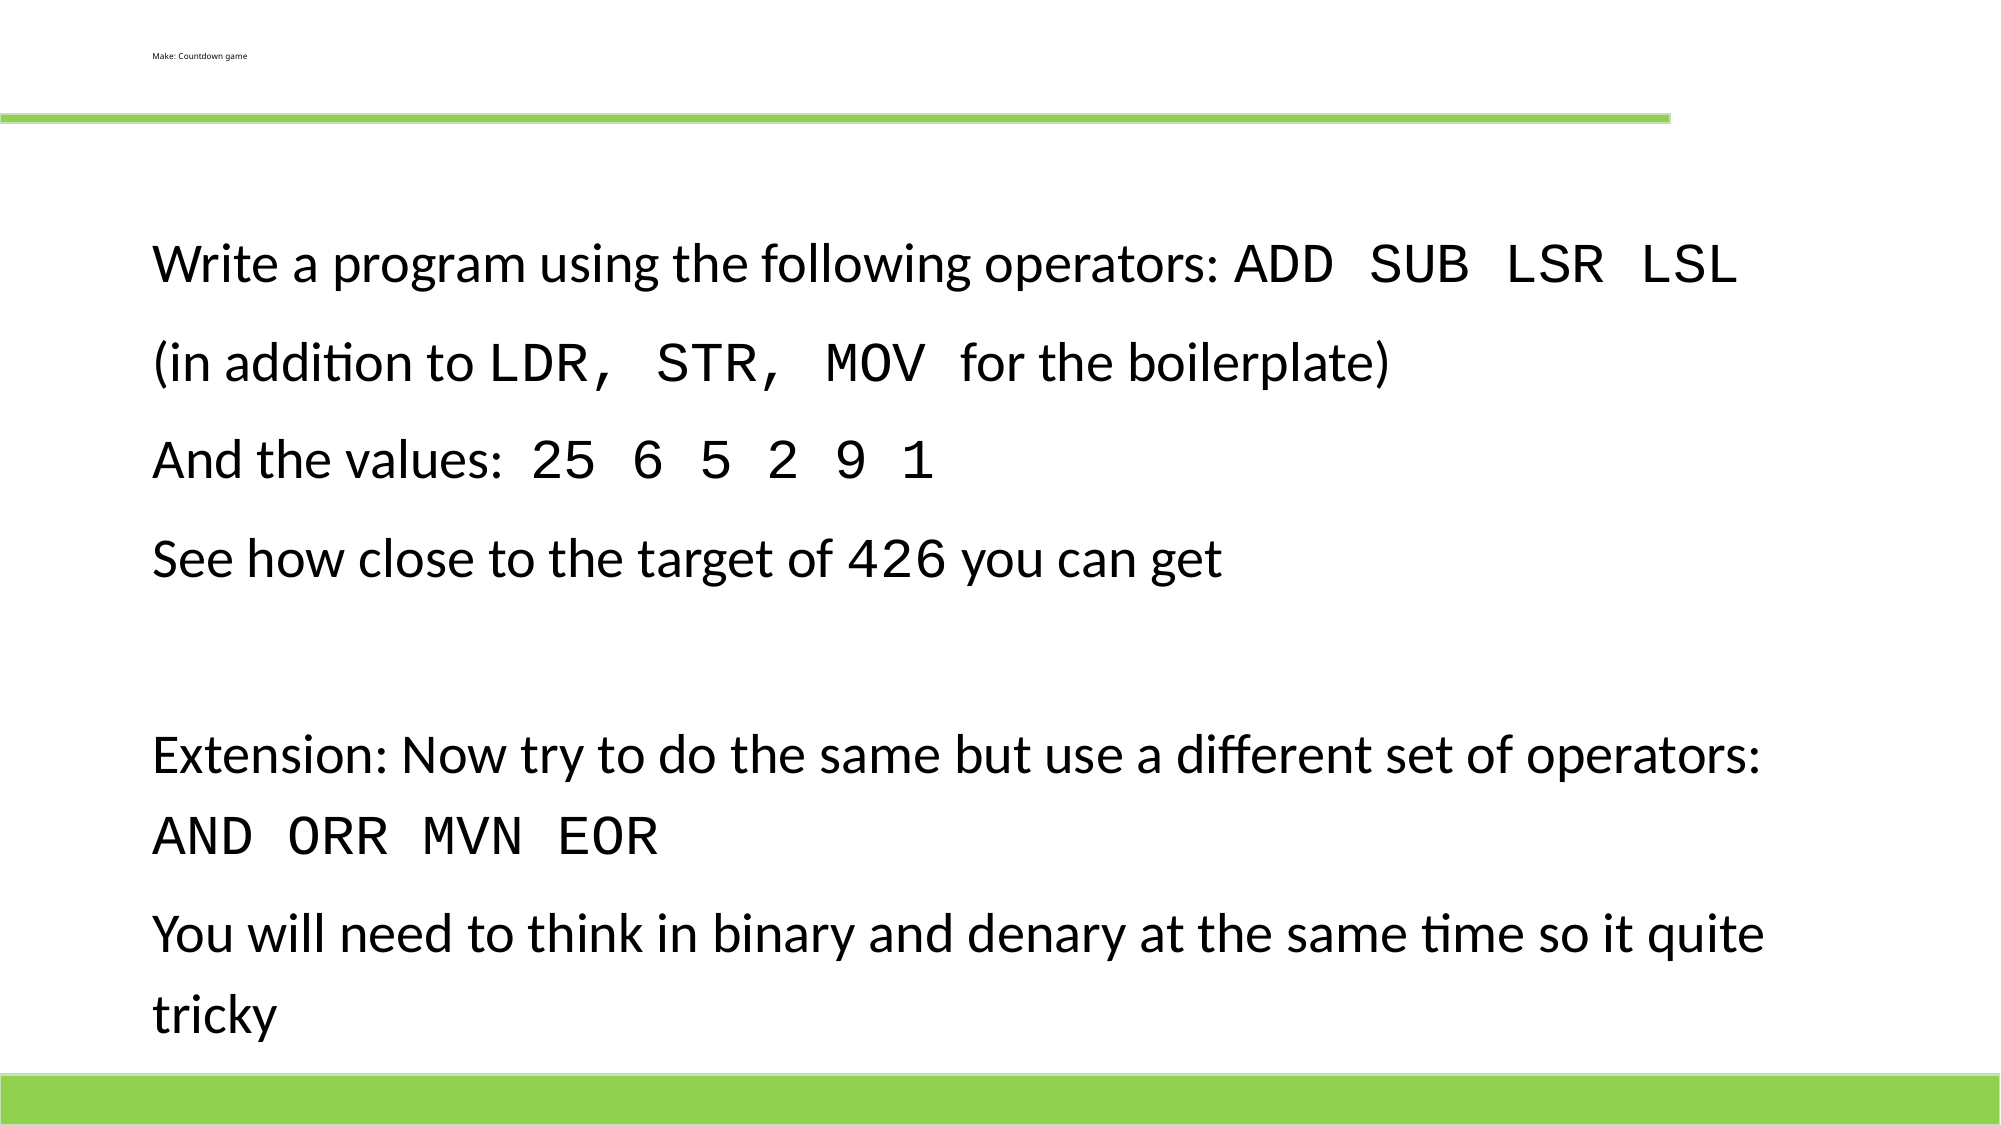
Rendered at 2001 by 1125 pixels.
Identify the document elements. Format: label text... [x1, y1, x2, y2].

title Make: Countdown game [137, 44, 1863, 70]
list Write a program using the following operators: ADD SUB LSR LSL (in addition to LDR, STR, MOV for the boilerplate) And the values: 25 6 5 2 9 1 See how close to the target of 426 you can get Extension: Now try to do the same but use a different set of operators: AND ORR MVN EOR You will need to think in binary and denary at the same time so it quite tricky [137, 205, 1863, 1057]
